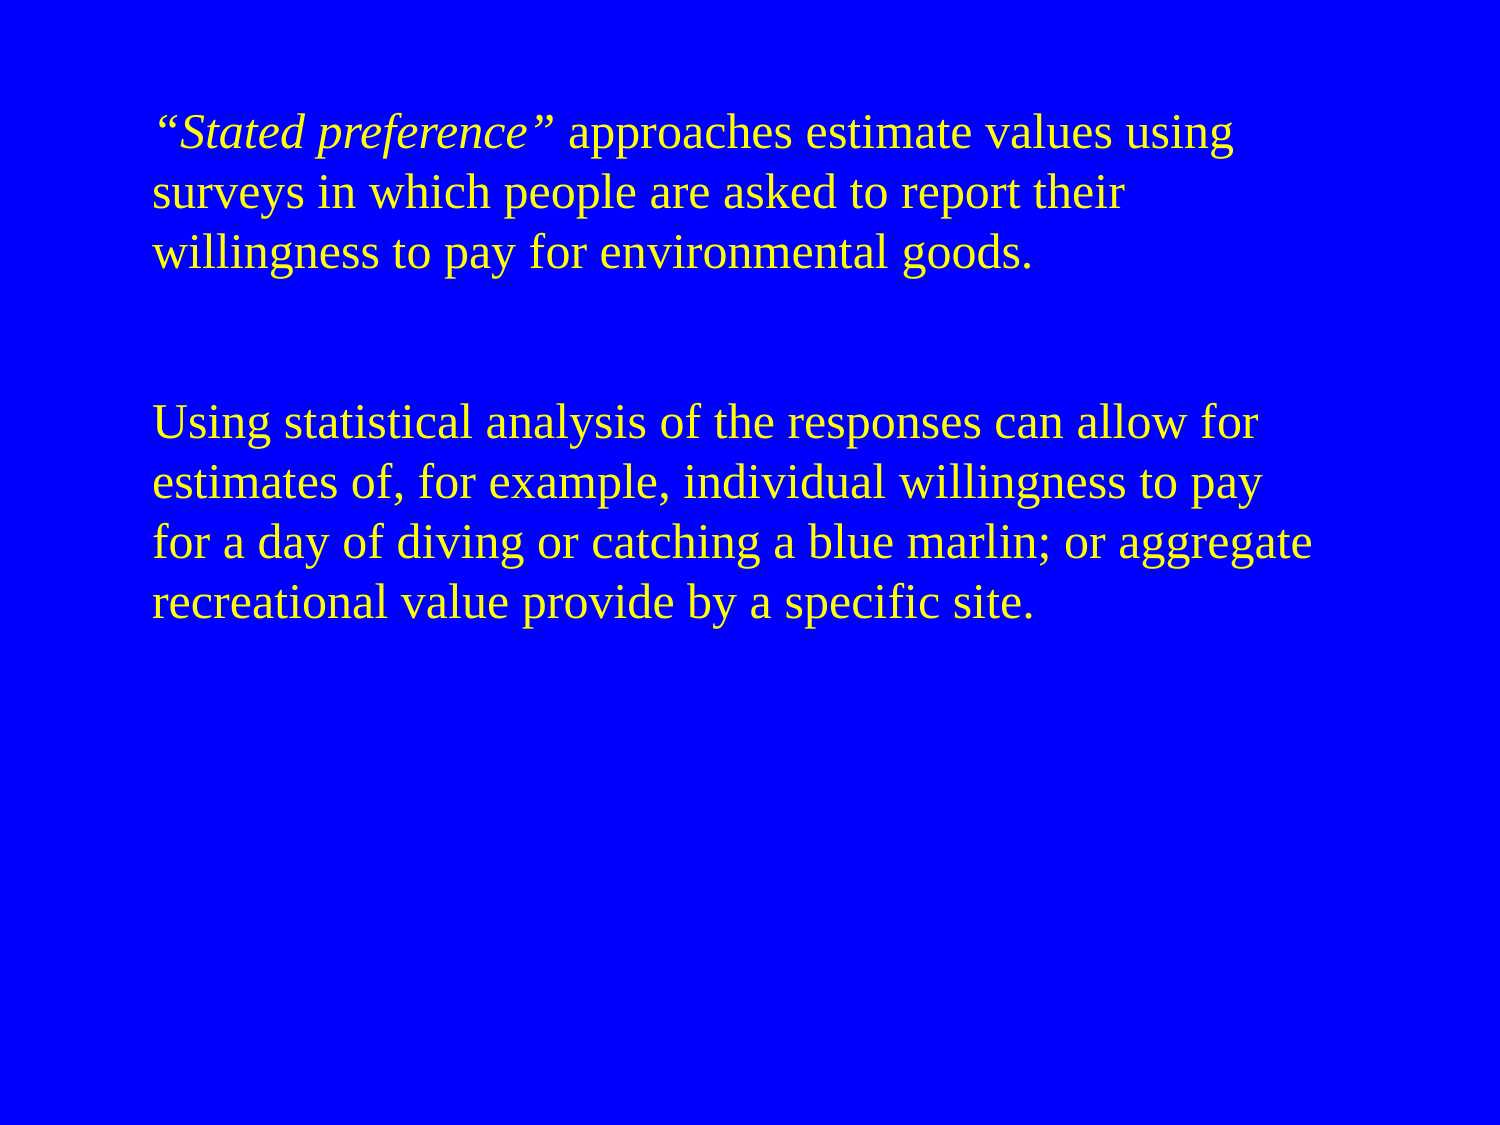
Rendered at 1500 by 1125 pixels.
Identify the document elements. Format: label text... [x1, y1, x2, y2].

text_box “Stated preference” approaches estimate values using surveys in which people are asked to report their willingness to pay for environmental goods. Using statistical analysis of the responses can allow for estimates of, for example, individual willingness to pay for a day of diving or catching a blue marlin; or aggregate recreational value provide by a specific site. [137, 91, 1338, 807]
